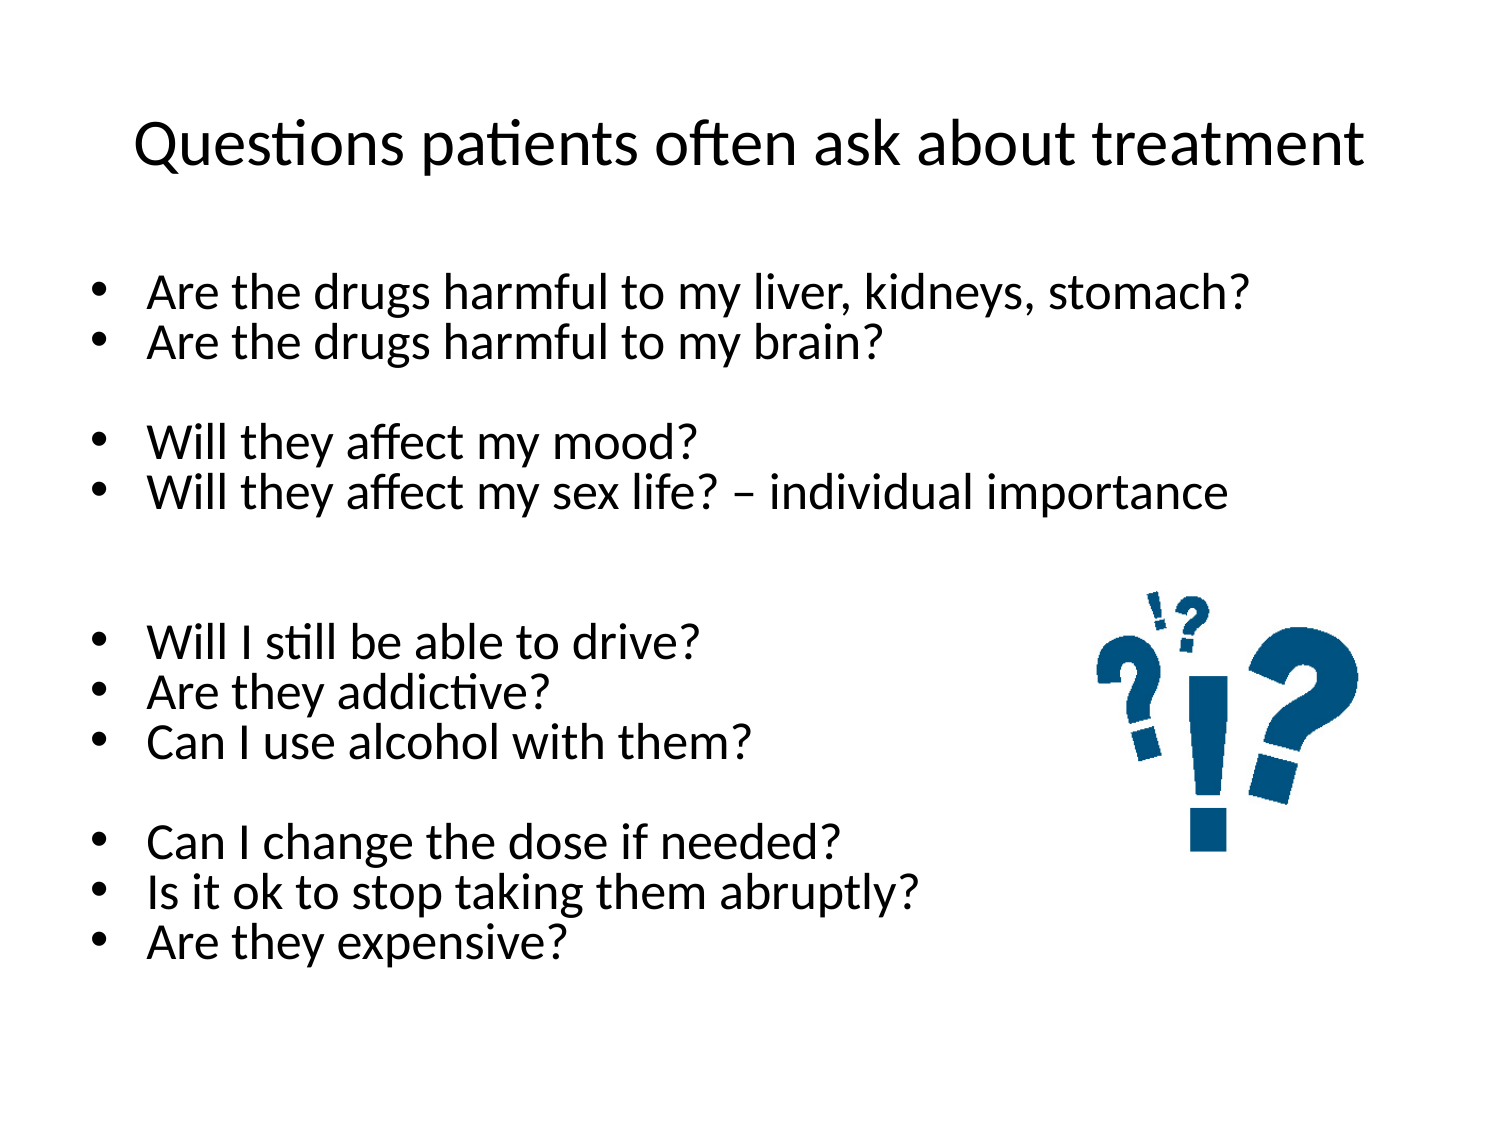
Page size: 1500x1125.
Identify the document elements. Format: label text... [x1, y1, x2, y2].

picture [1068, 573, 1370, 876]
list Are the drugs harmful to my liver, kidneys, stomach? Are the drugs harmful to my brain? Will they affect my mood? Will they affect my sex life? – individual importance Will I still be able to drive? Are they addictive? Can I use alcohol with them? Can I change the dose if needed? Is it ok to stop taking them abruptly? Are they expensive? [74, 262, 1426, 1006]
title Questions patients often ask about treatment [74, 44, 1426, 233]
